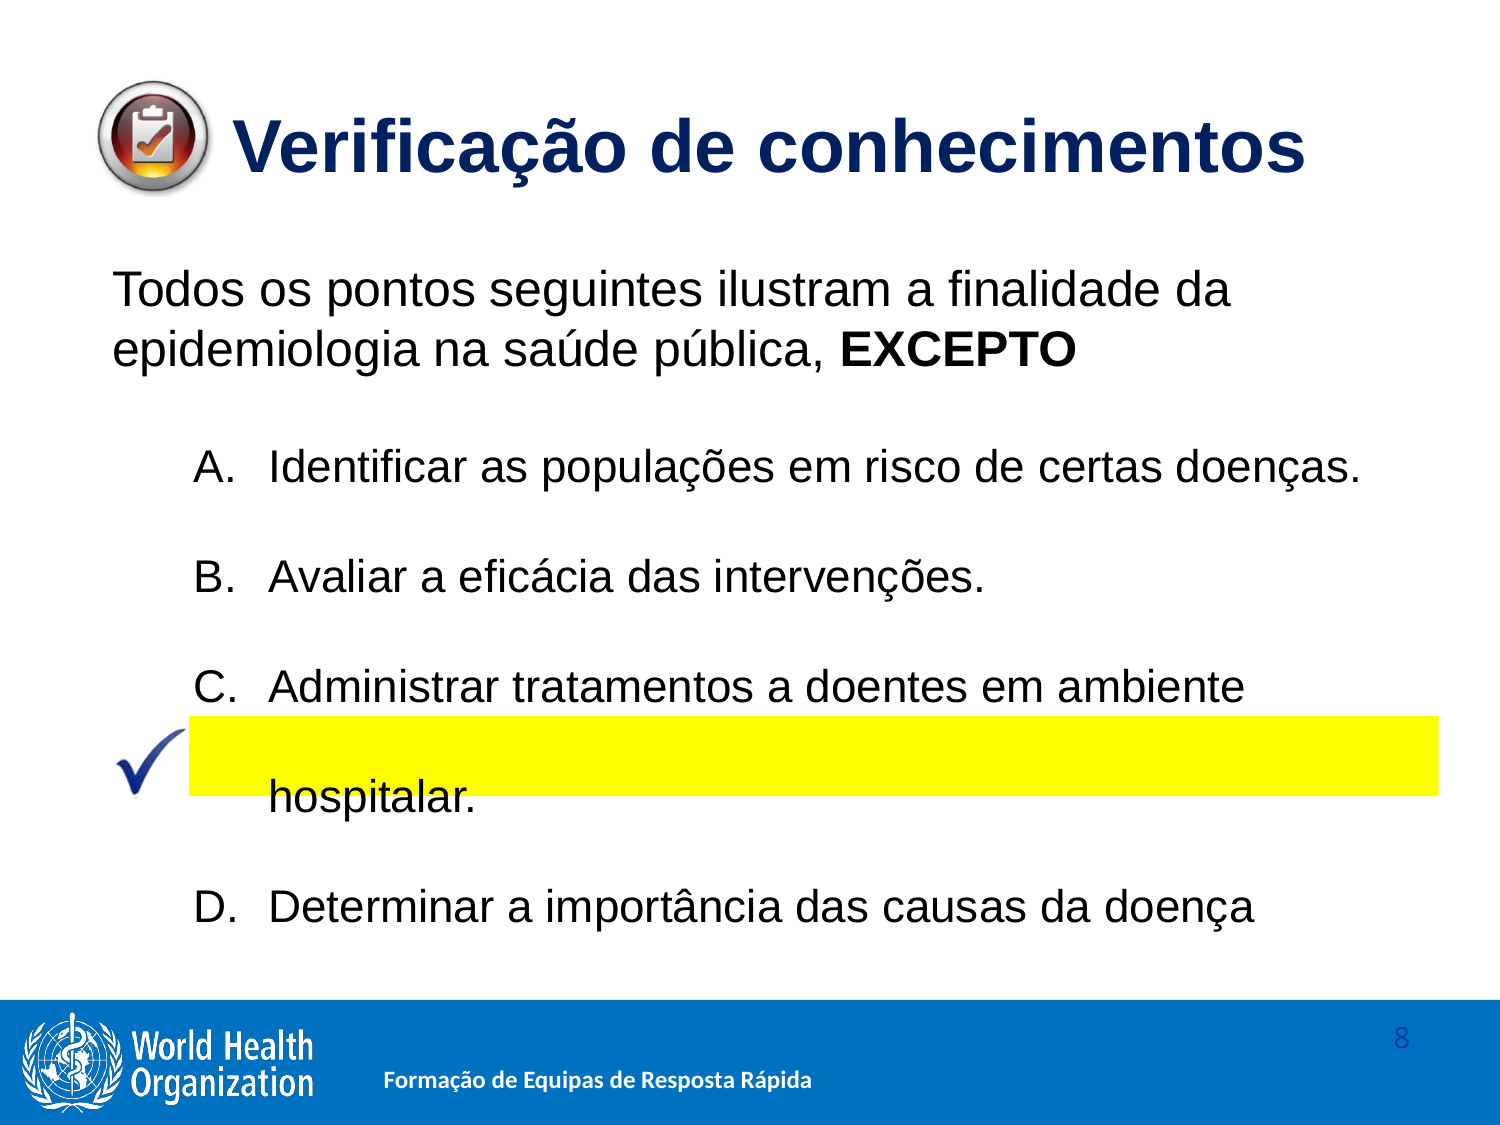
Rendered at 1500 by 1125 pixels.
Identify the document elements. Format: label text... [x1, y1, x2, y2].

picture [21, 1012, 313, 1113]
text_box Verificação de conhecimentos [218, 90, 1439, 195]
text_box 8 [1074, 1012, 1425, 1073]
text_box Identificar as populações em risco de certas doenças. Avaliar a eficácia das intervenções. Administrar tratamentos a doentes em ambiente hospitalar. Determinar a importância das causas da doença [178, 401, 1442, 939]
picture [96, 723, 198, 799]
text_box Todos os pontos seguintes ilustram a finalidade da epidemiologia na saúde pública, EXCEPTO [97, 249, 1439, 384]
picture [91, 74, 214, 197]
